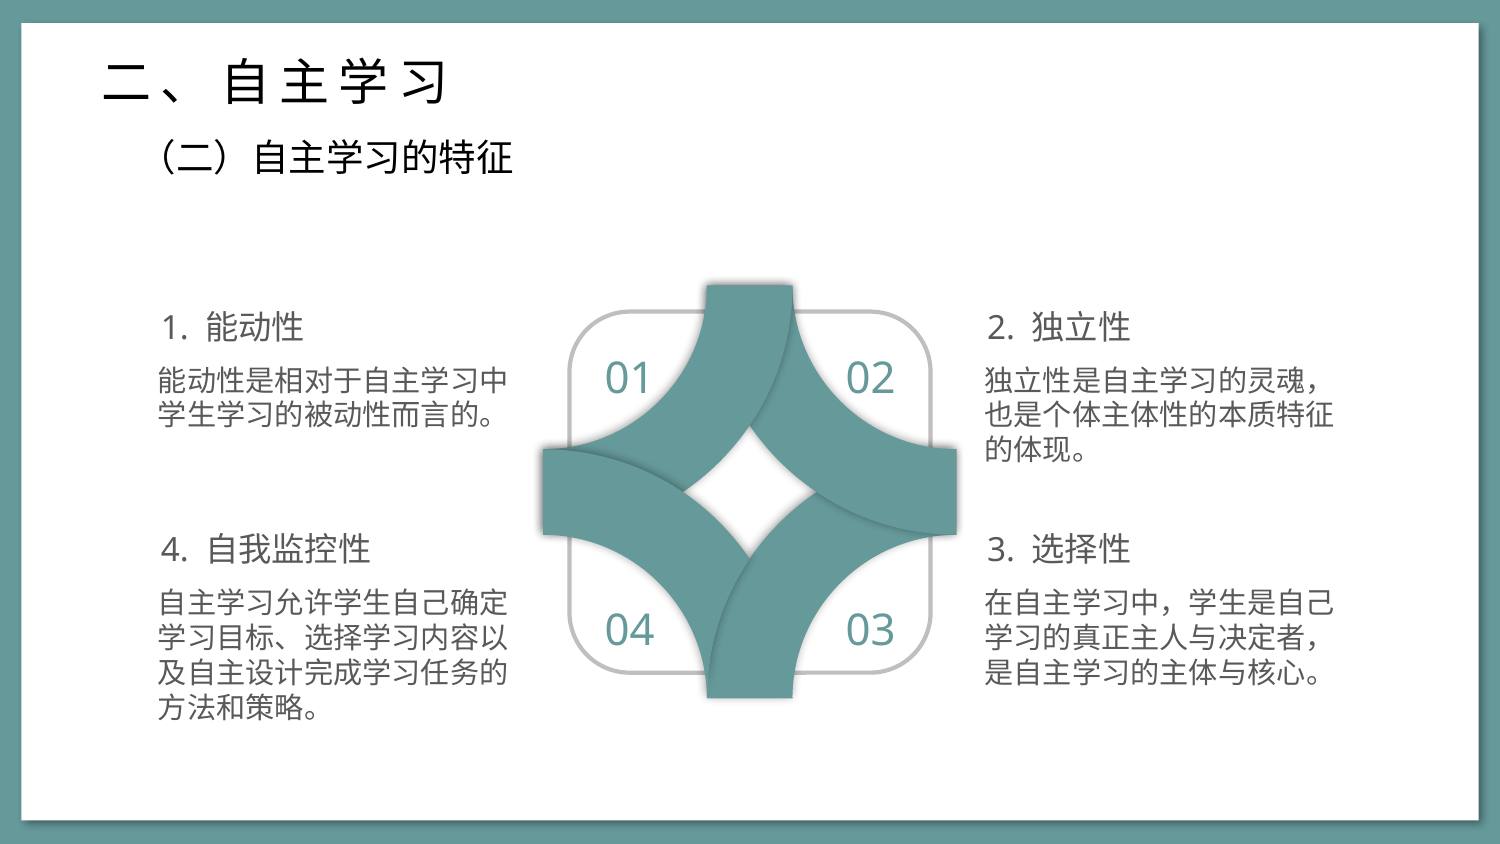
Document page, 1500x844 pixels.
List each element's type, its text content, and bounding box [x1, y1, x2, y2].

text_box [142, 298, 536, 441]
text_box [840, 544, 933, 660]
text_box [567, 544, 659, 660]
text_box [969, 298, 1363, 476]
text_box [567, 309, 697, 439]
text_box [142, 520, 536, 734]
text_box 04 [589, 594, 670, 662]
text_box [802, 606, 909, 675]
text_box [591, 609, 697, 675]
text_box 01 [589, 342, 670, 410]
text_box [706, 496, 920, 699]
text_box （二）自主学习的特征 [124, 126, 529, 187]
text_box [698, 440, 801, 543]
text_box [543, 449, 750, 697]
text_box 03 [830, 594, 911, 662]
text_box [802, 309, 933, 439]
text_box [754, 323, 957, 535]
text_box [969, 520, 1363, 699]
text_box 02 [830, 342, 911, 410]
text_box [584, 285, 793, 488]
text_box 二、自主学习 [88, 43, 788, 117]
